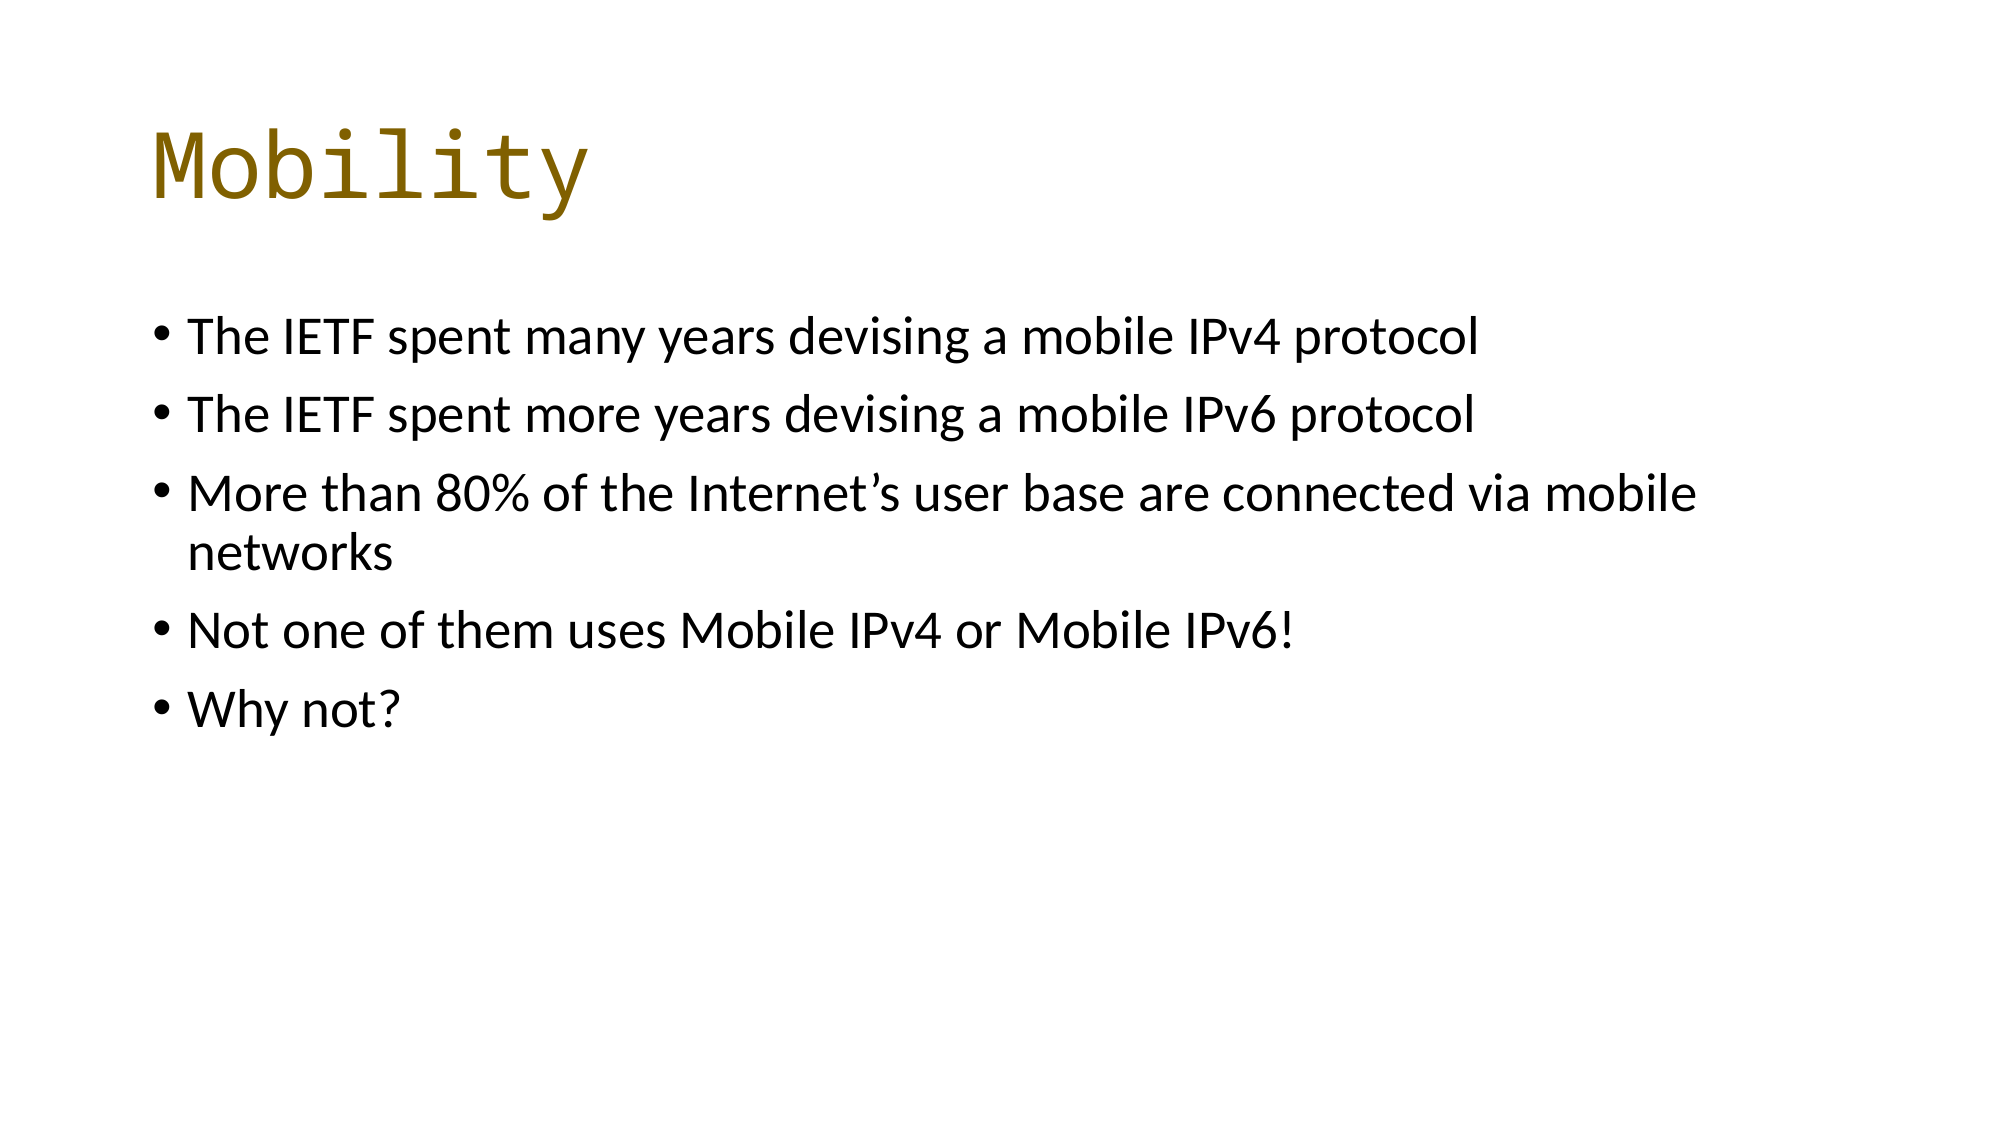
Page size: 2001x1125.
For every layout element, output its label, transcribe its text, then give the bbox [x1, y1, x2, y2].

list The IETF spent many years devising a mobile IPv4 protocol The IETF spent more years devising a mobile IPv6 protocol More than 80% of the Internet’s user base are connected via mobile networks Not one of them uses Mobile IPv4 or Mobile IPv6! Why not? [137, 299, 1863, 750]
title Mobility [137, 59, 1863, 278]
